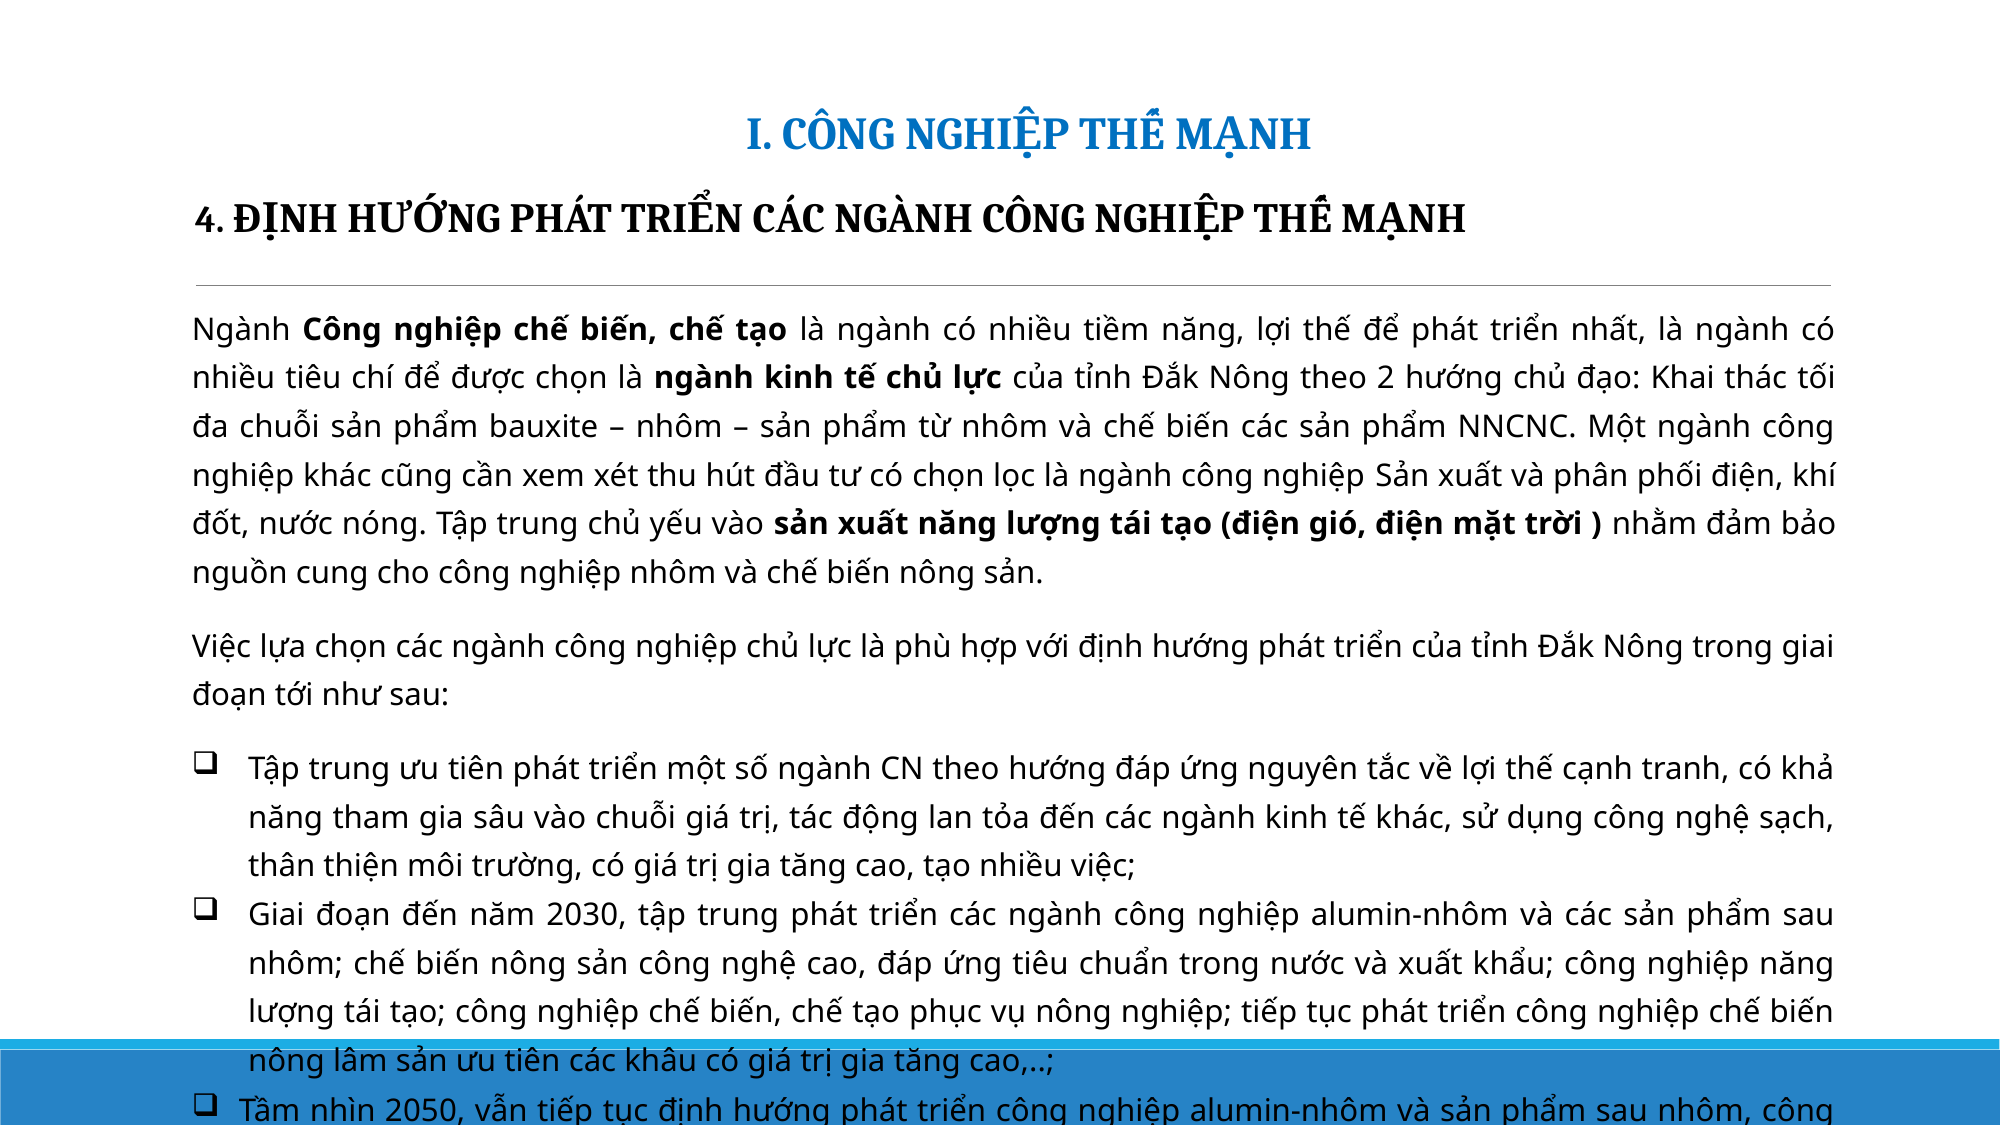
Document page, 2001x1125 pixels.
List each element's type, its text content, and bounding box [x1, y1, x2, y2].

text_box I. CÔNG NGHIỆP THẾ MẠNH [731, 96, 1328, 167]
text_box 4. ĐỊNH HƯỚNG PHÁT TRIỂN CÁC NGÀNH CÔNG NGHIỆP THẾ MẠNH [180, 183, 1491, 249]
text_box Ngành Công nghiệp chế biến, chế tạo là ngành có nhiều tiềm năng, lợi thế để phát triển nhất, là ngành có nhiều tiêu chí để được chọn là ngành kinh tế chủ lực của tỉnh Đắk Nông theo 2 hướng chủ đạo: Khai thác tối đa chuỗi sản phẩm bauxite – nhôm – sản phẩm từ nhôm và chế biến các sản phẩm NNCNC. Một ngành công nghiệp khác cũng cần xem xét thu hút đầu tư có chọn lọc là ngành công nghiệp Sản xuất và phân phối điện, khí đốt, nước nóng. Tập trung chủ yếu vào sản xuất năng lượng tái tạo (điện gió, điện mặt trời ) nhằm đảm bảo nguồn cung cho công nghiệp nhôm và chế biến nông sản. Việc lựa chọn các ngành công nghiệp chủ lực là phù hợp với định hướng phát triển của tỉnh Đắk Nông trong giai đoạn tới như sau: Tập trung ưu tiên phát triển một số ngành CN theo hướng đáp ứng nguyên tắc về lợi thế cạnh tranh, có khả năng tham gia sâu vào chuỗi giá trị, tác động lan tỏa đến các ngành kinh tế khác, sử dụng công nghệ sạch, thân thiện môi trường, có giá trị gia tăng cao, tạo nhiều việc; Giai đoạn đến năm 2030, tập trung phát triển các ngành công nghiệp alumin-nhôm và các sản phẩm sau nhôm; chế biến nông sản công nghệ cao, đáp ứng tiêu chuẩn trong nước và xuất khẩu; công nghiệp năng lượng tái tạo; công nghiệp chế biến, chế tạo phục vụ nông nghiệp; tiếp tục phát triển công nghiệp chế biến nông lâm sản ưu tiên các khâu có giá trị gia tăng cao,..; Tầm nhìn 2050, vẫn tiếp tục định hướng phát triển công nghiệp alumin-nhôm và sản phẩm sau nhôm, công nghiệp chế biến nông sản và ưu tiên phát triển lĩnh vực vật liệu mới, công nghệ sinh học. [177, 290, 1852, 1125]
